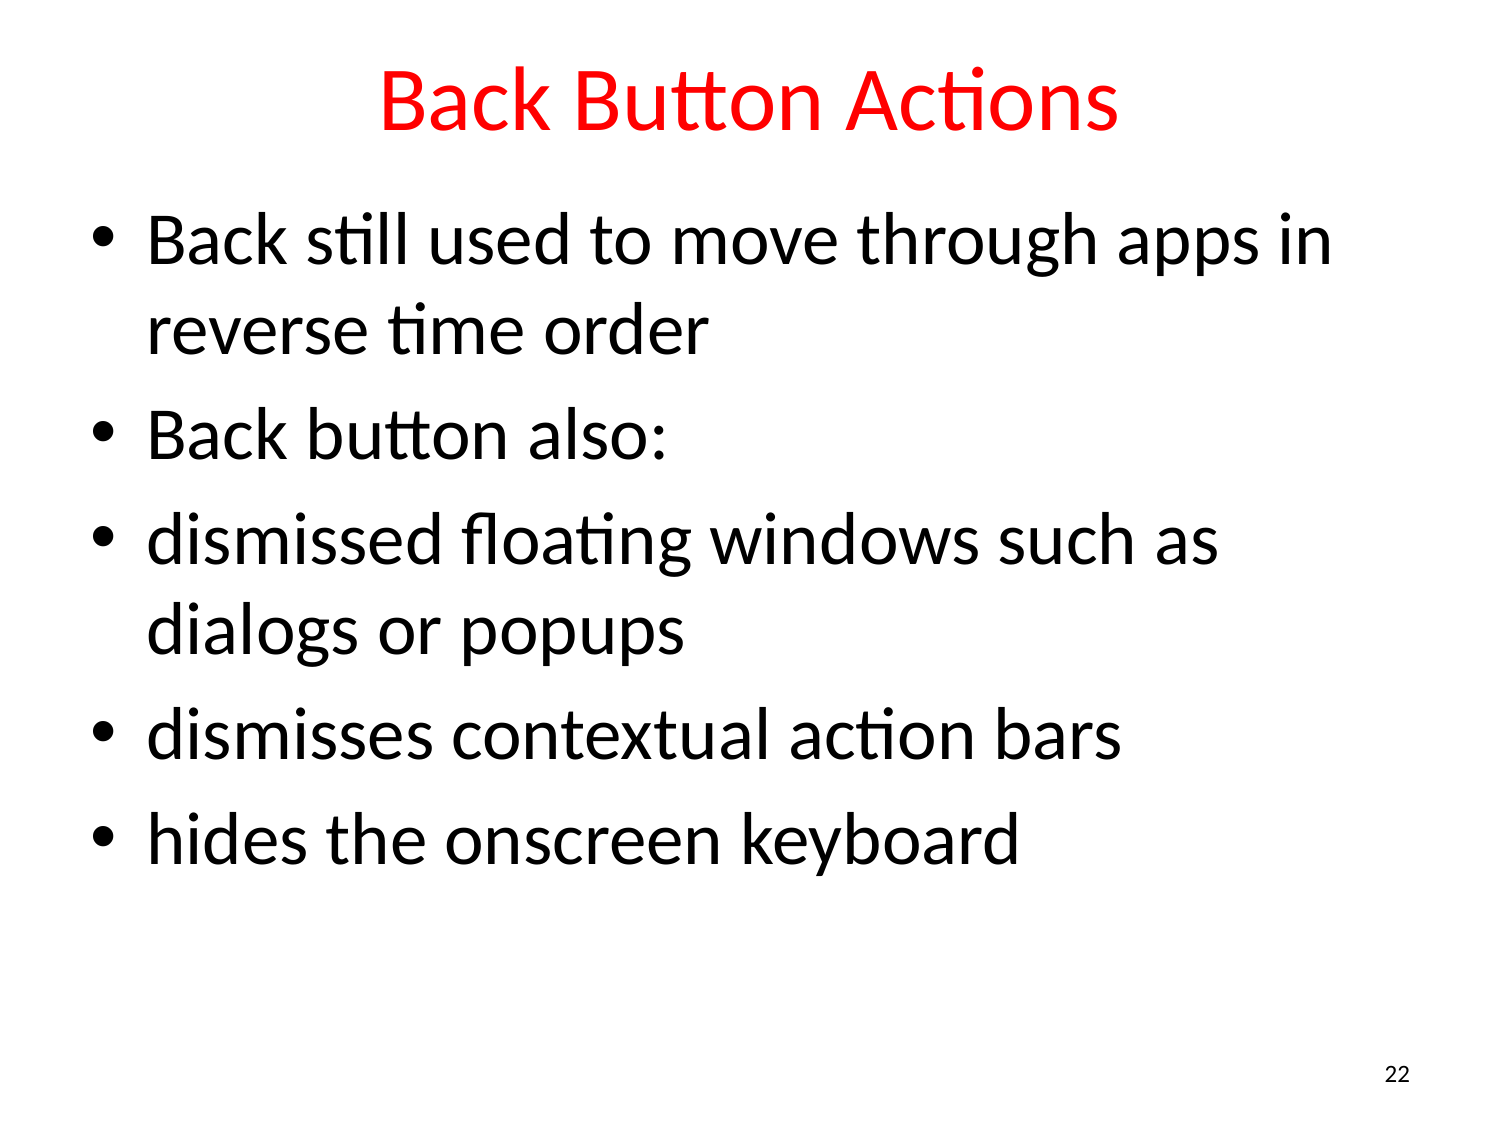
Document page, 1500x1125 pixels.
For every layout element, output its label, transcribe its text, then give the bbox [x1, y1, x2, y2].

list Back still used to move through apps in reverse time order Back button also: dismissed floating windows such as dialogs or popups dismisses contextual action bars hides the onscreen keyboard [75, 182, 1425, 1038]
title Back Button Actions [75, 0, 1425, 182]
slide_number 22 [1074, 1042, 1425, 1103]
